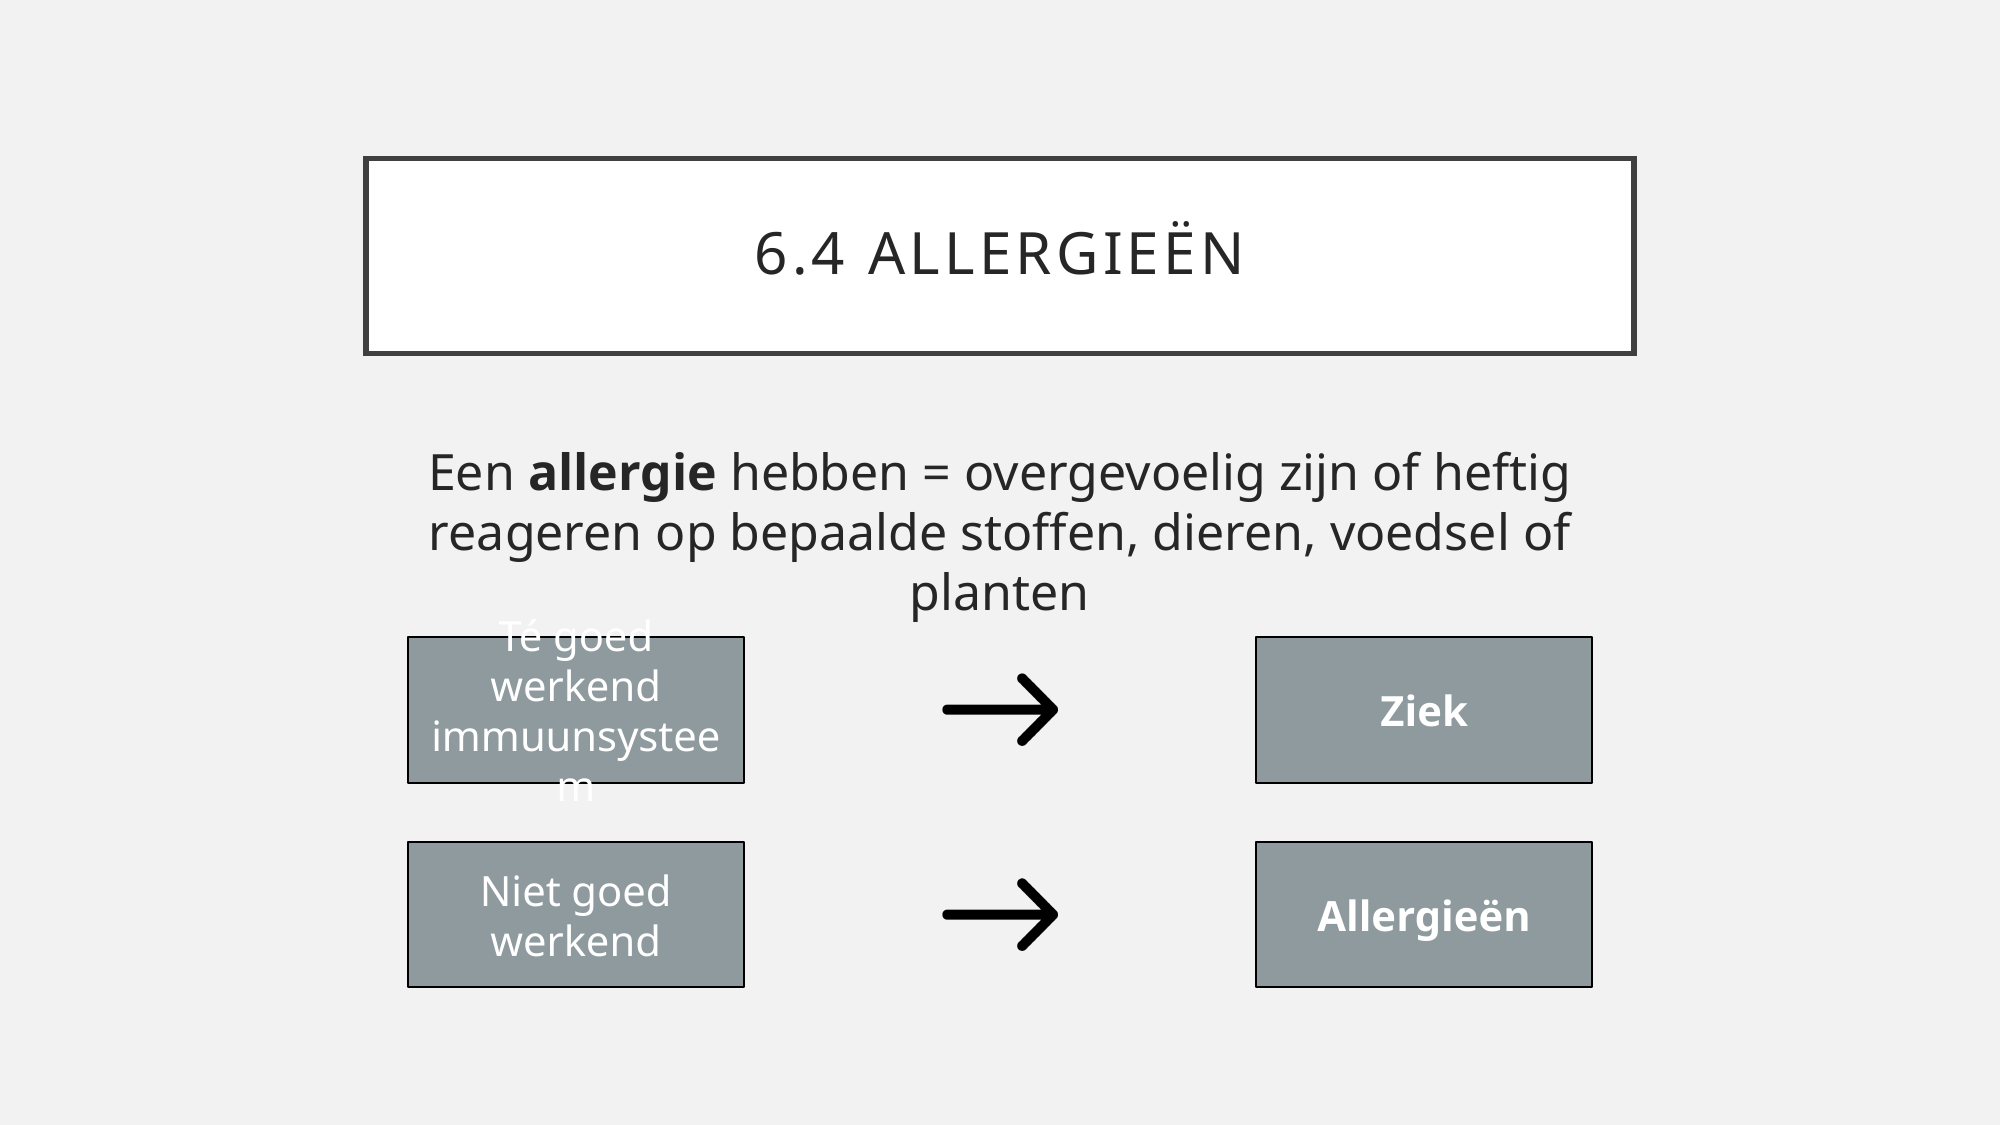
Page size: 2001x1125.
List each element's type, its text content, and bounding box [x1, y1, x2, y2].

list Een allergie hebben = overgevoelig zijn of heftig reageren op bepaalde stoffen, dieren, voedsel of planten [366, 432, 1634, 942]
text_box Té goed werkend immuunsysteem [407, 636, 745, 784]
picture [941, 878, 1058, 951]
title 6.4 Allergieën [363, 156, 1637, 356]
text_box Ziek [1255, 636, 1593, 784]
text_box Niet goed werkend [407, 841, 745, 988]
picture [941, 673, 1058, 746]
text_box Allergieën [1255, 841, 1593, 988]
